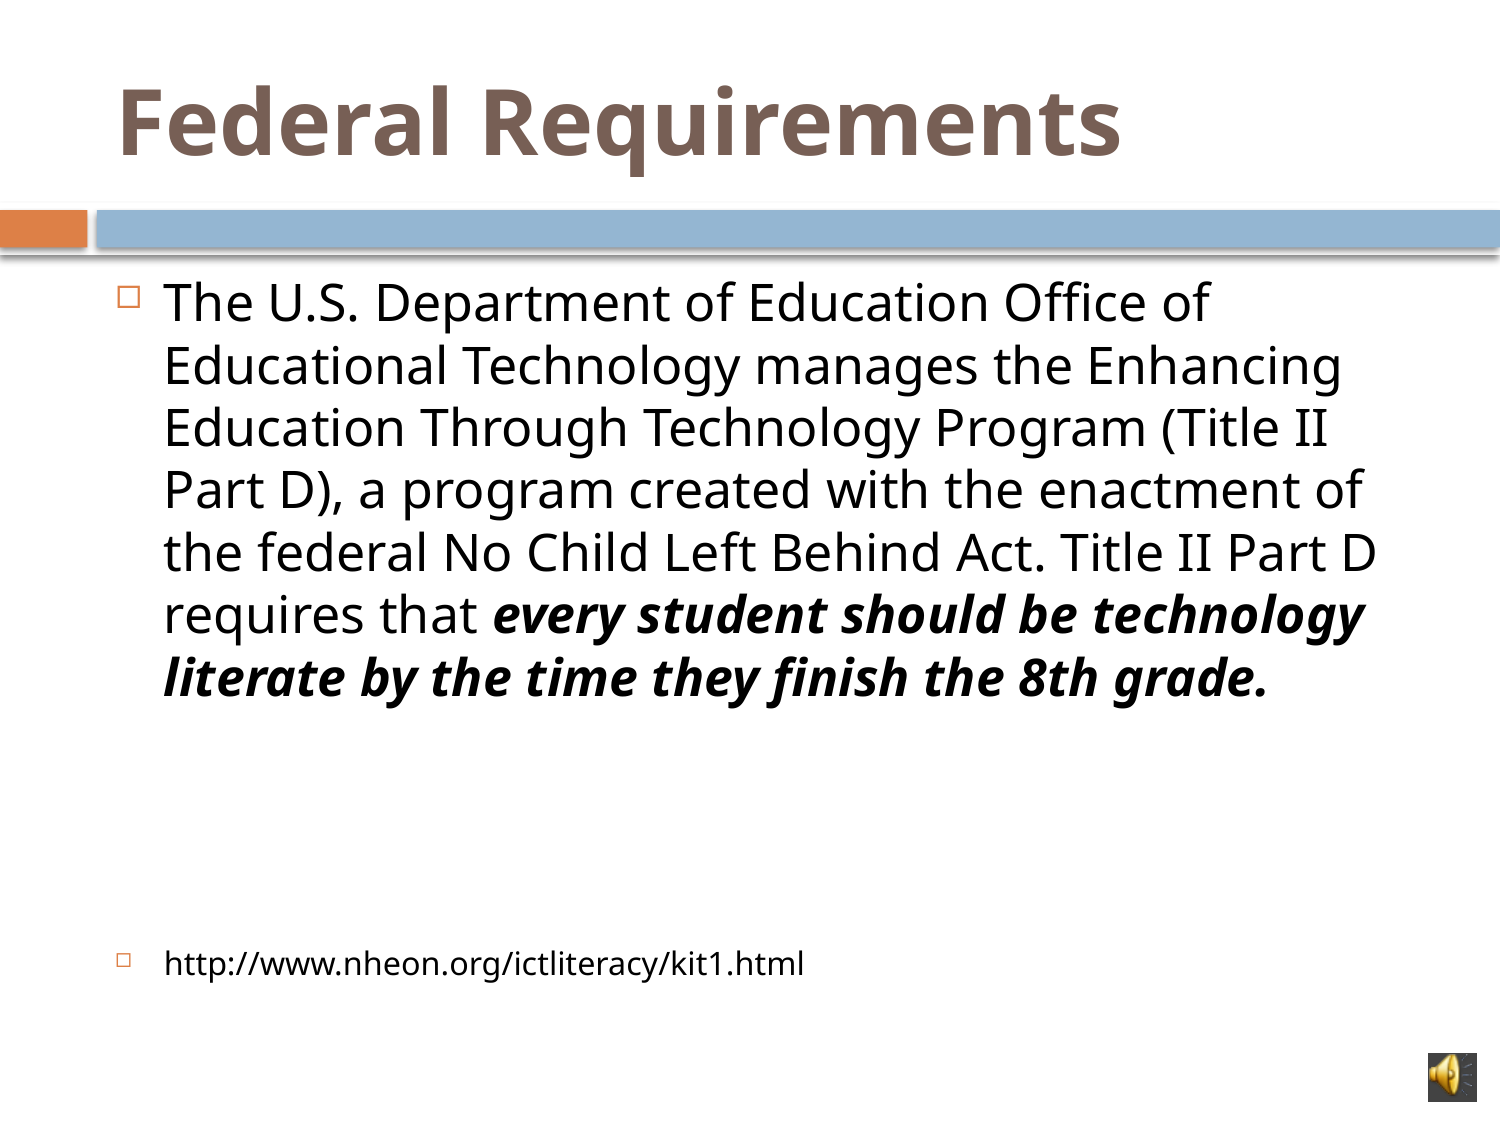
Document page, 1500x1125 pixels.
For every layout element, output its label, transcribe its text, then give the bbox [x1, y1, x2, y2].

picture [1427, 1052, 1478, 1103]
title Federal Requirements [100, 37, 1438, 200]
list The U.S. Department of Education Office of Educational Technology manages the Enhancing Education Through Technology Program (Title II Part D), a program created with the enactment of the federal No Child Left Behind Act. Title II Part D requires that every student should be technology literate by the time they finish the 8th grade. http://www.nheon.org/ictliteracy/kit1.html [100, 262, 1438, 1000]
